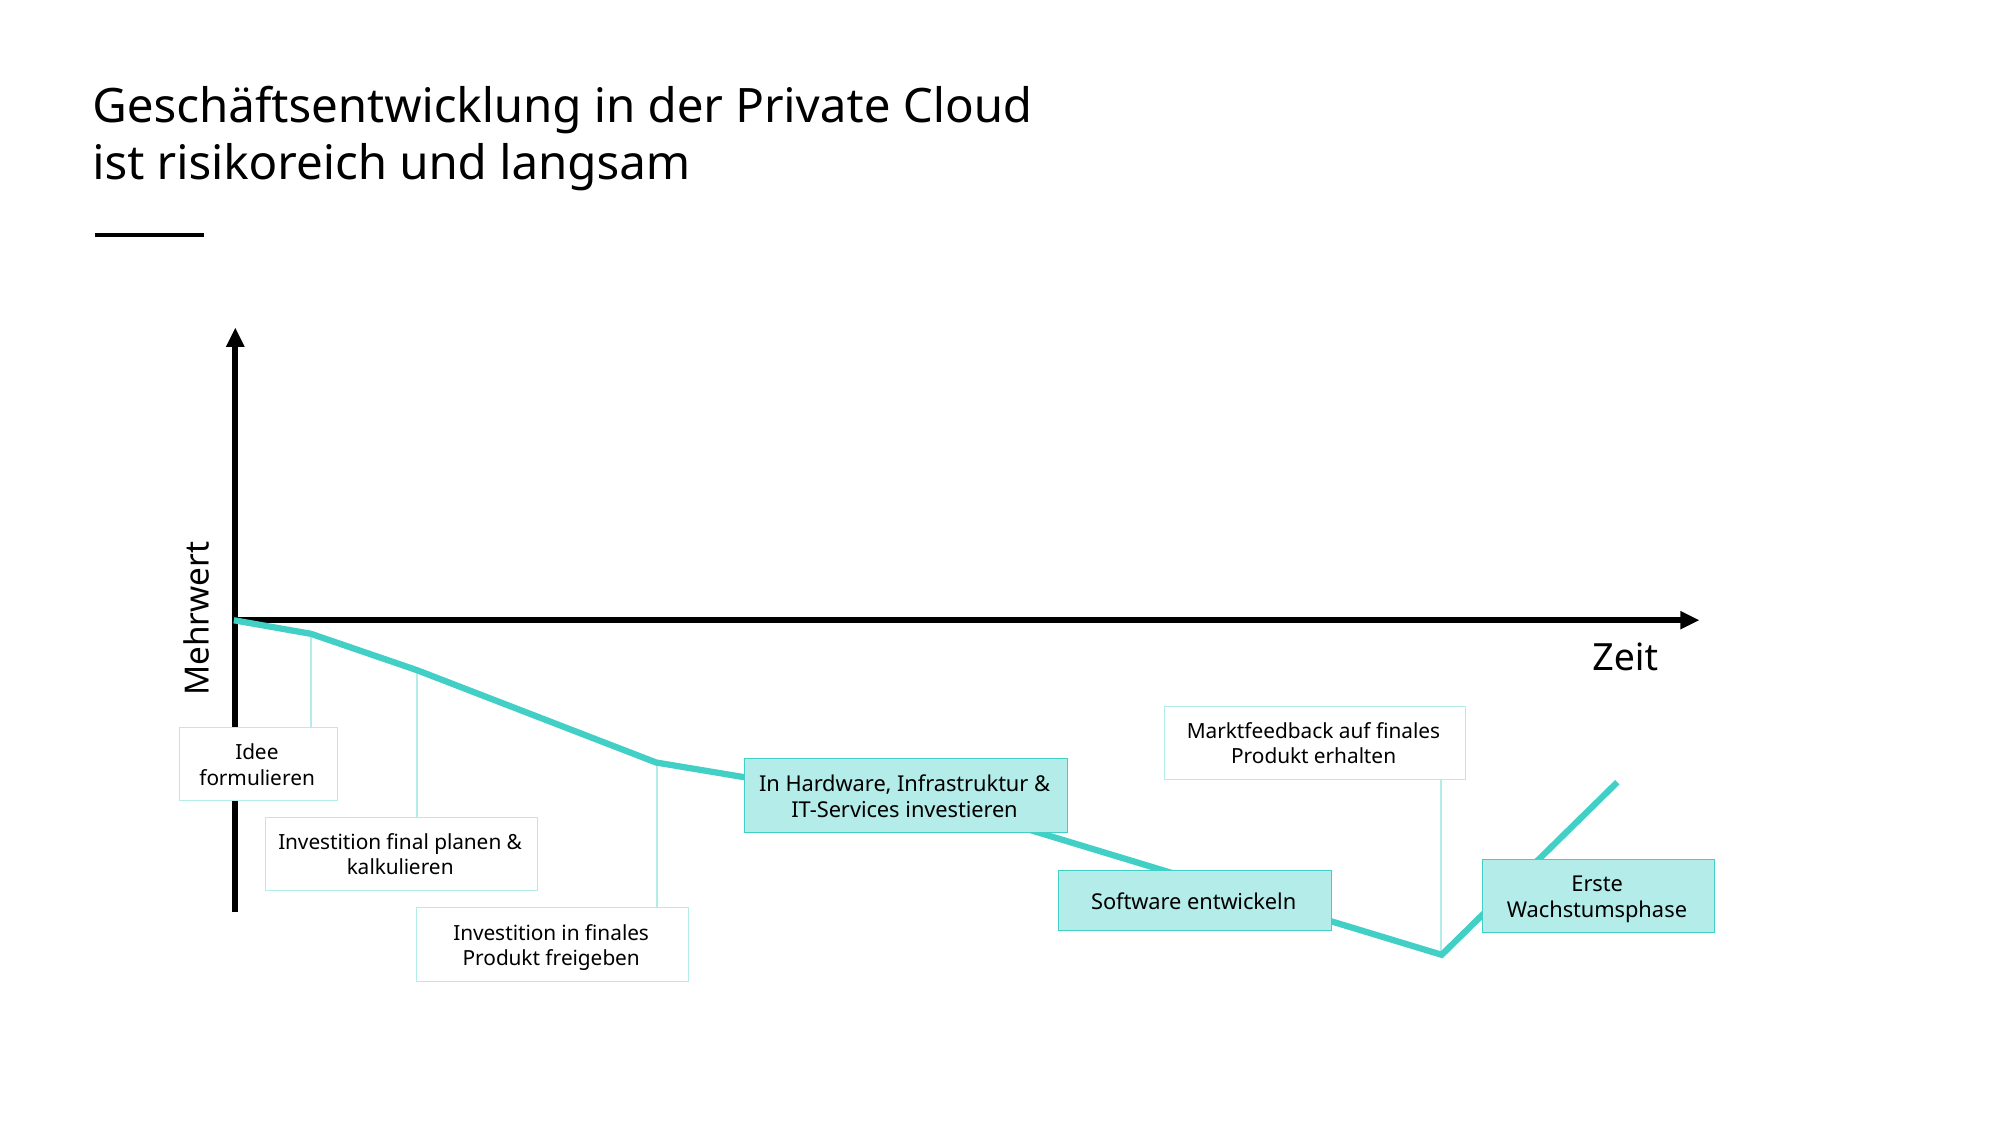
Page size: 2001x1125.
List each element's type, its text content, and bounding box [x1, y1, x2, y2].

text_box In Hardware, Infrastruktur & IT-Services investieren [744, 758, 1068, 833]
text_box [236, 620, 1618, 956]
text_box Software entwickeln [1058, 870, 1332, 931]
text_box Zeit [1577, 625, 1673, 686]
text_box Investition in finales Produkt freigeben [416, 907, 689, 982]
text_box Marktfeedback auf finales Produkt erhalten [1164, 706, 1466, 780]
text_box Idee formulieren [179, 727, 235, 801]
text_box Investition final planen & kalkulieren [265, 817, 538, 891]
text_box Mehrwert [167, 526, 223, 711]
text_box Idee formulieren [236, 727, 338, 801]
title Geschäftsentwicklung in der Private Cloud ist risikoreich und langsam [77, 67, 1803, 197]
text_box Erste Wachstumsphase [1482, 859, 1715, 933]
